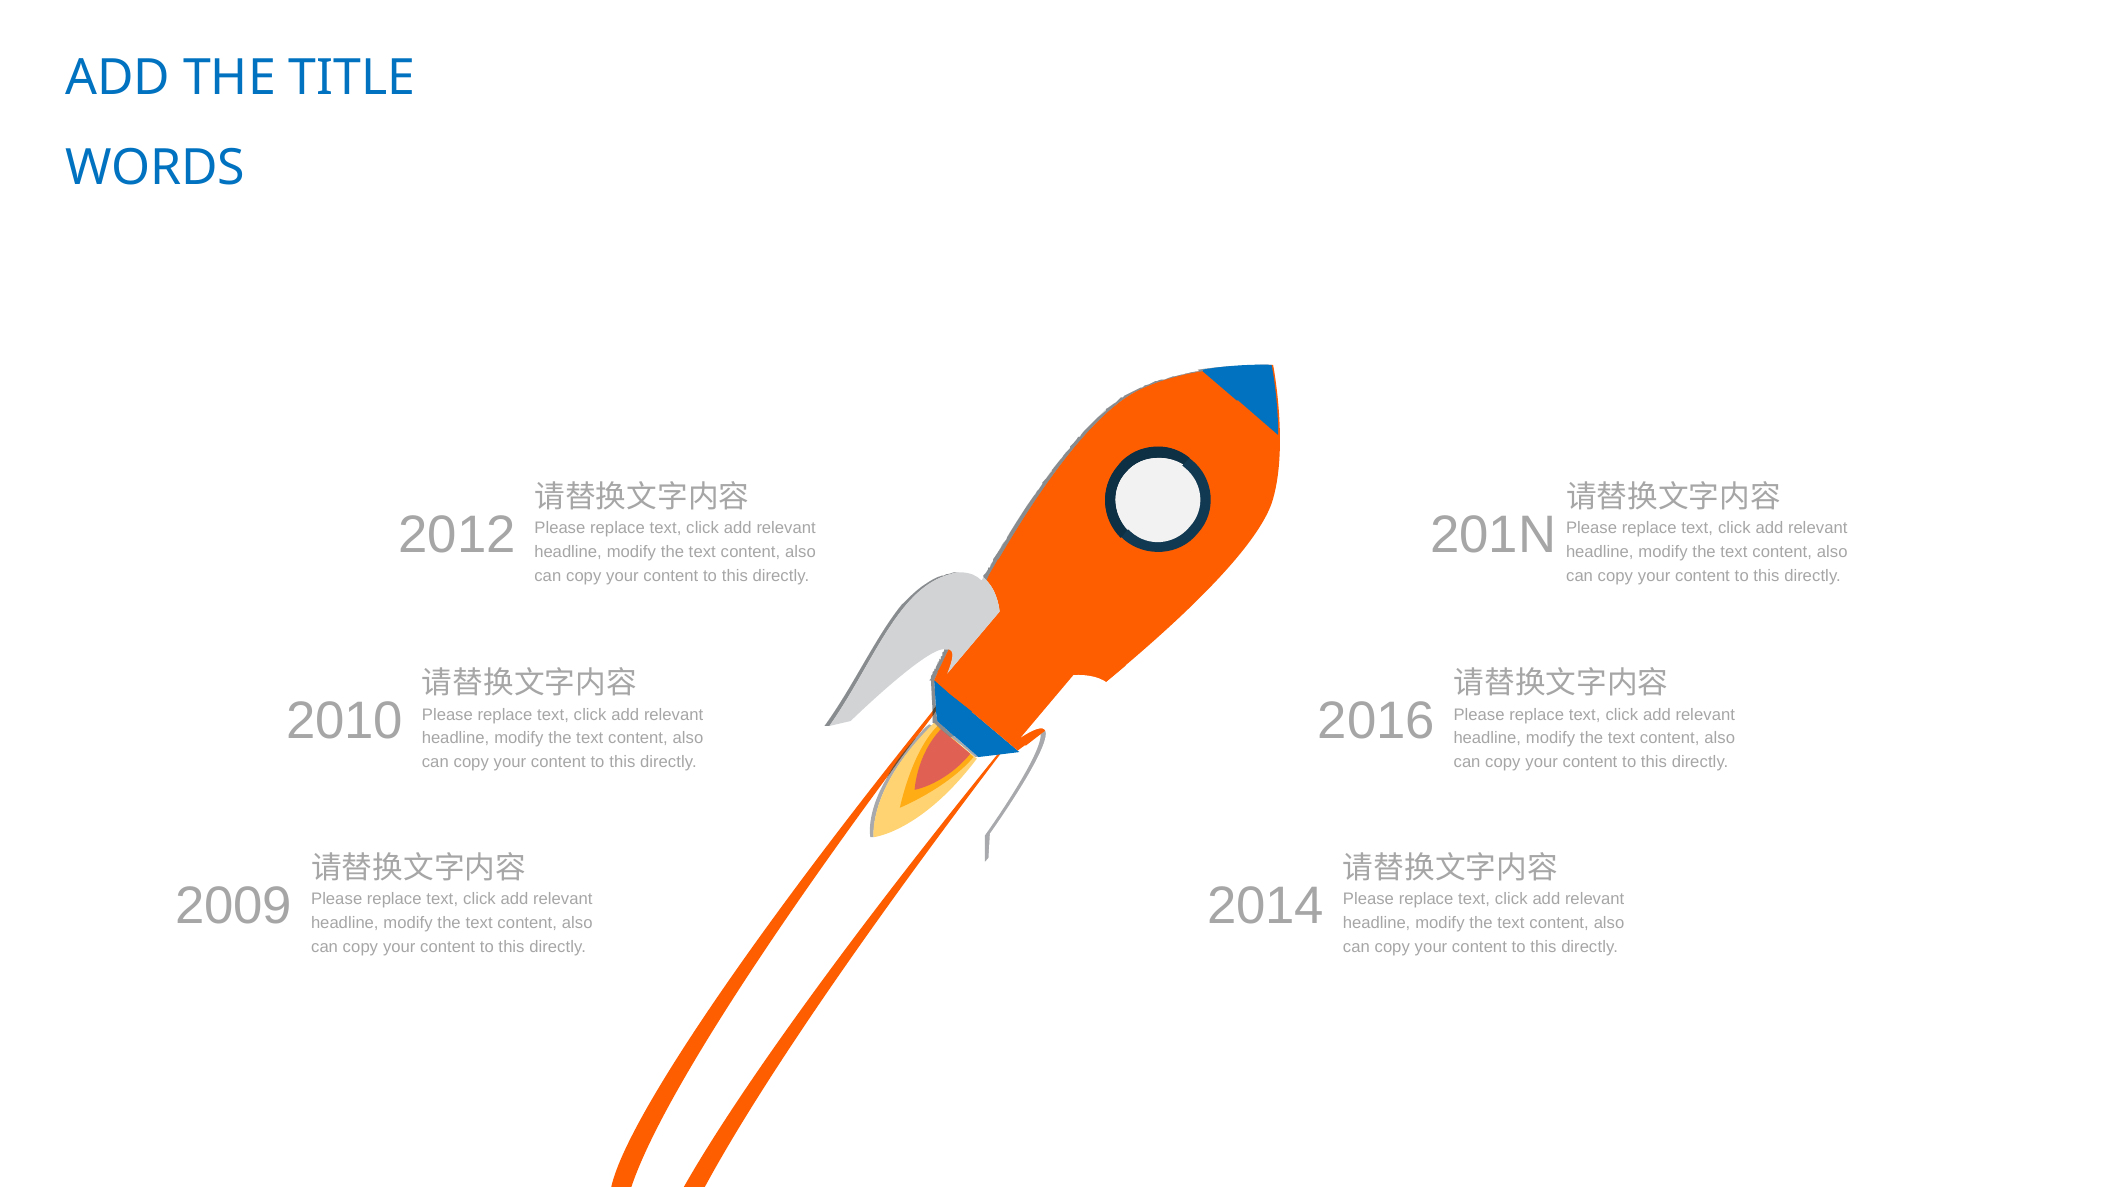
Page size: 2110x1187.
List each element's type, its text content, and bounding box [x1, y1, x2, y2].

text_box Please replace text, click add relevant headline, modify the text content, also can copy your content to this directly. [1453, 699, 1760, 772]
text_box 2014 [1290, 858, 1325, 935]
text_box 请替换文字内容 [1566, 469, 1782, 514]
text_box 请替换文字内容 [421, 655, 601, 701]
text_box Please replace text, click add relevant headline, modify the text content, also can copy your content to this directly. [534, 514, 601, 585]
text_box ADD THE TITLE WORDS [50, 7, 583, 202]
text_box 请替换文字内容 [310, 840, 527, 885]
text_box 2010 [286, 673, 404, 750]
text_box Please replace text, click add relevant headline, modify the text content, also can copy your content to this directly. [1342, 884, 1650, 956]
text_box 2012 [398, 486, 516, 563]
text_box 请替换文字内容 [1453, 655, 1670, 701]
text_box 请替换文字内容 [534, 469, 601, 514]
text_box Please replace text, click add relevant headline, modify the text content, also can copy your content to this directly. [421, 701, 601, 772]
text_box 2016 [1317, 673, 1436, 750]
text_box 2009 [175, 858, 293, 935]
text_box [601, 363, 1290, 1187]
text_box Please replace text, click add relevant headline, modify the text content, also can copy your content to this directly. [1566, 512, 1873, 585]
text_box Please replace text, click add relevant headline, modify the text content, also can copy your content to this directly. [310, 884, 601, 956]
text_box 201N [1430, 486, 1557, 563]
text_box 请替换文字内容 [1342, 840, 1559, 885]
